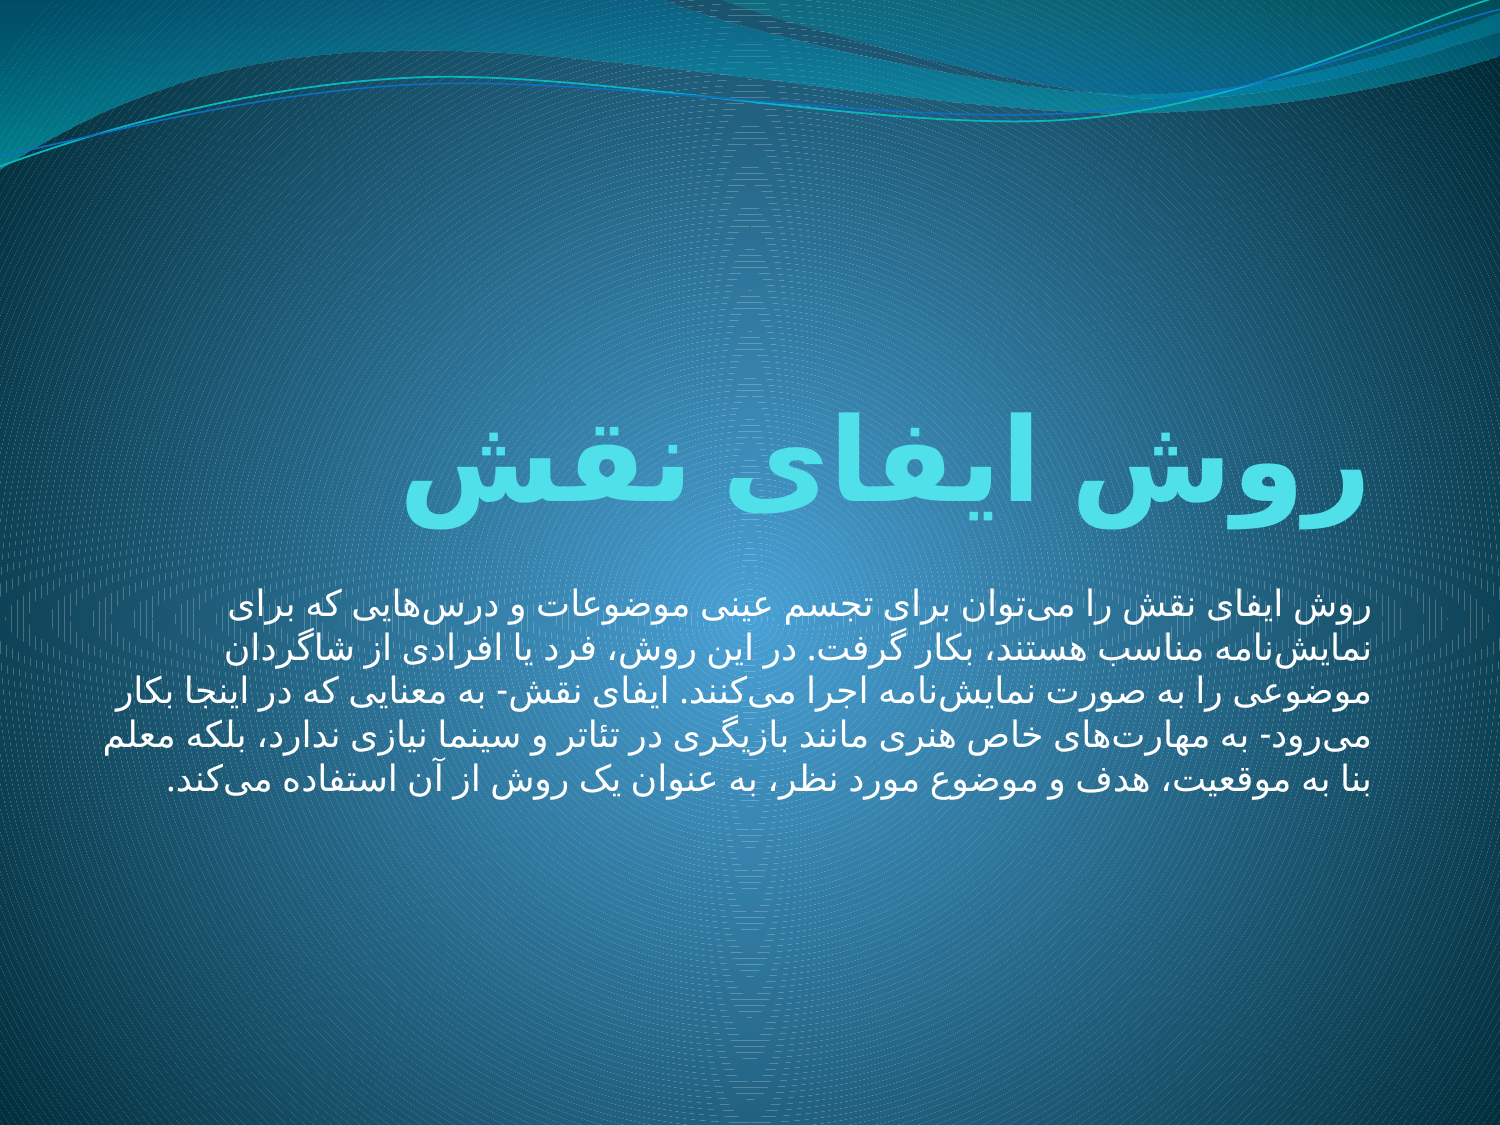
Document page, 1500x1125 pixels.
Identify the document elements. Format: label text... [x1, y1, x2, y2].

title روش ایفای نقش [87, 224, 1376, 525]
subtitle روش ايفاى نقش را مى‌توان براى تجسم عينى موضوعات و درس‌هايى که براى نمايش‌نامه مناسب هستند، بکار گرفت. در اين روش، فرد يا افرادى از شاگردان موضوعى را به صورت نمايش‌نامه اجرا مى‌کنند. ايفاى نقش- به معنايى که در اينجا بکار مى‌رود- به مهارت‌هاى خاص هنرى مانند بازيگرى در تئاتر و سينما نيازى ندارد، بلکه معلم بنا به موقعيت، هدف و موضوع مورد نظر، به عنوان يک روش از آن استفاده مى‌کند. [87, 529, 1376, 818]
